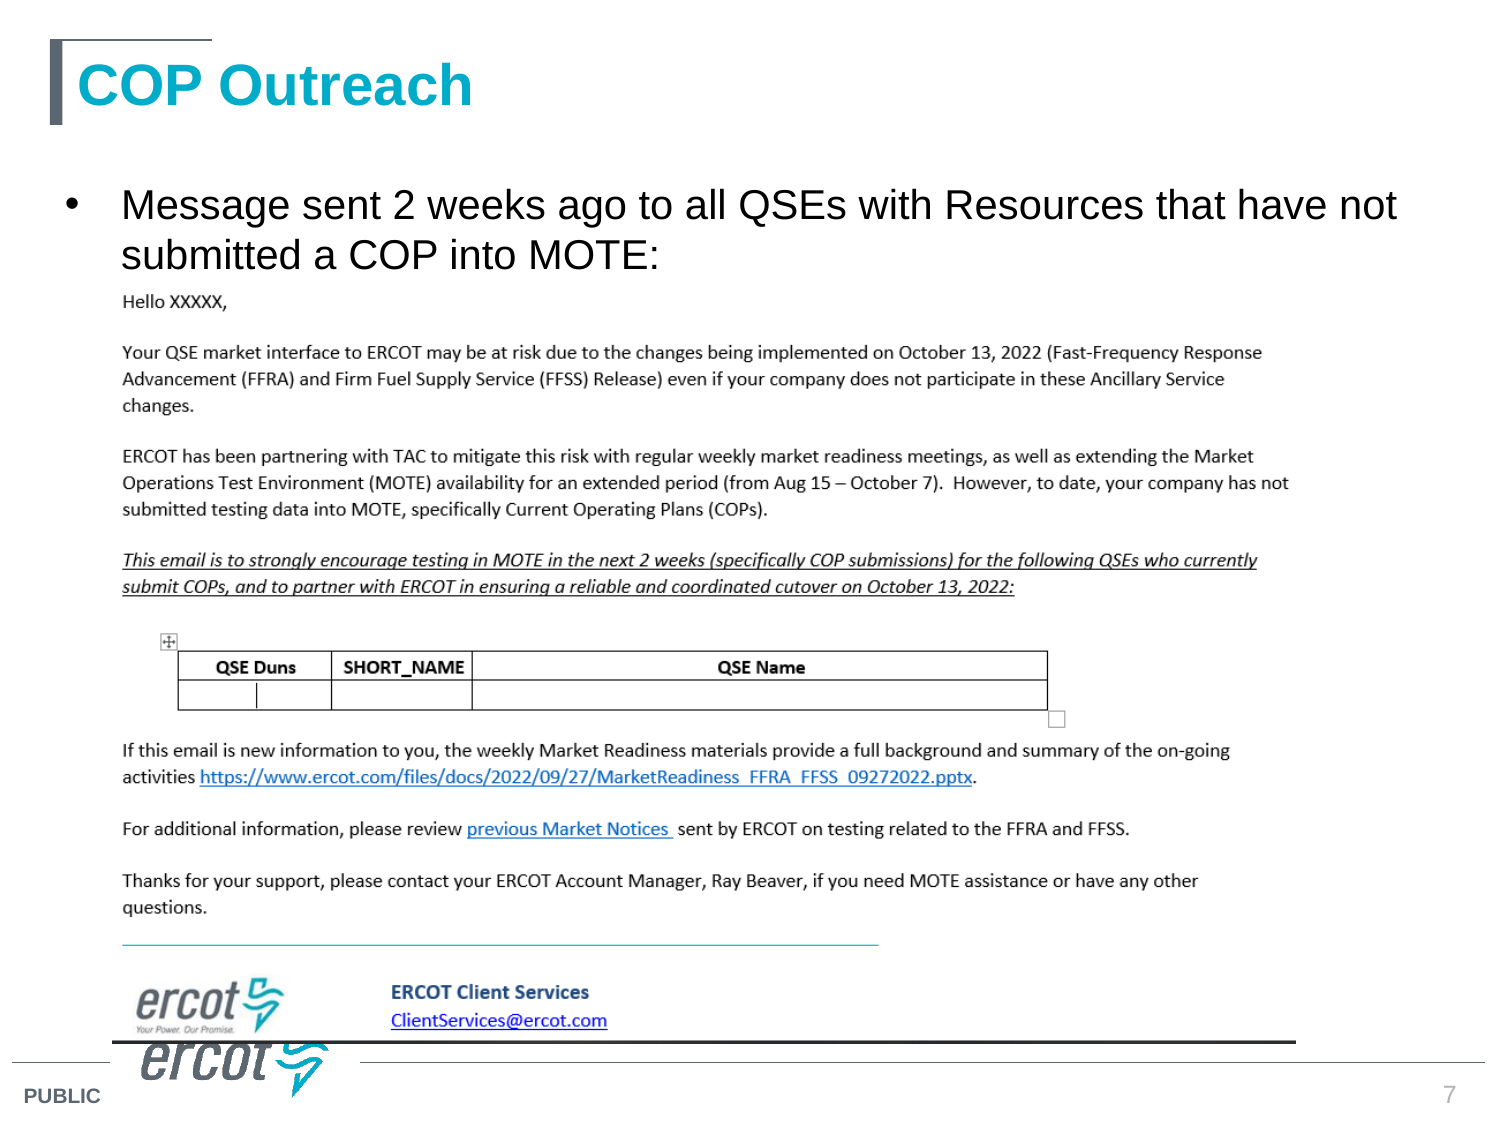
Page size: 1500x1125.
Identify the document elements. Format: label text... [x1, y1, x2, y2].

title COP Outreach [62, 39, 1450, 170]
list Message sent 2 weeks ago to all QSEs with Resources that have not submitted a COP into MOTE: [50, 170, 1450, 285]
slide_number 7 [1412, 1076, 1488, 1112]
picture [112, 285, 1296, 1100]
